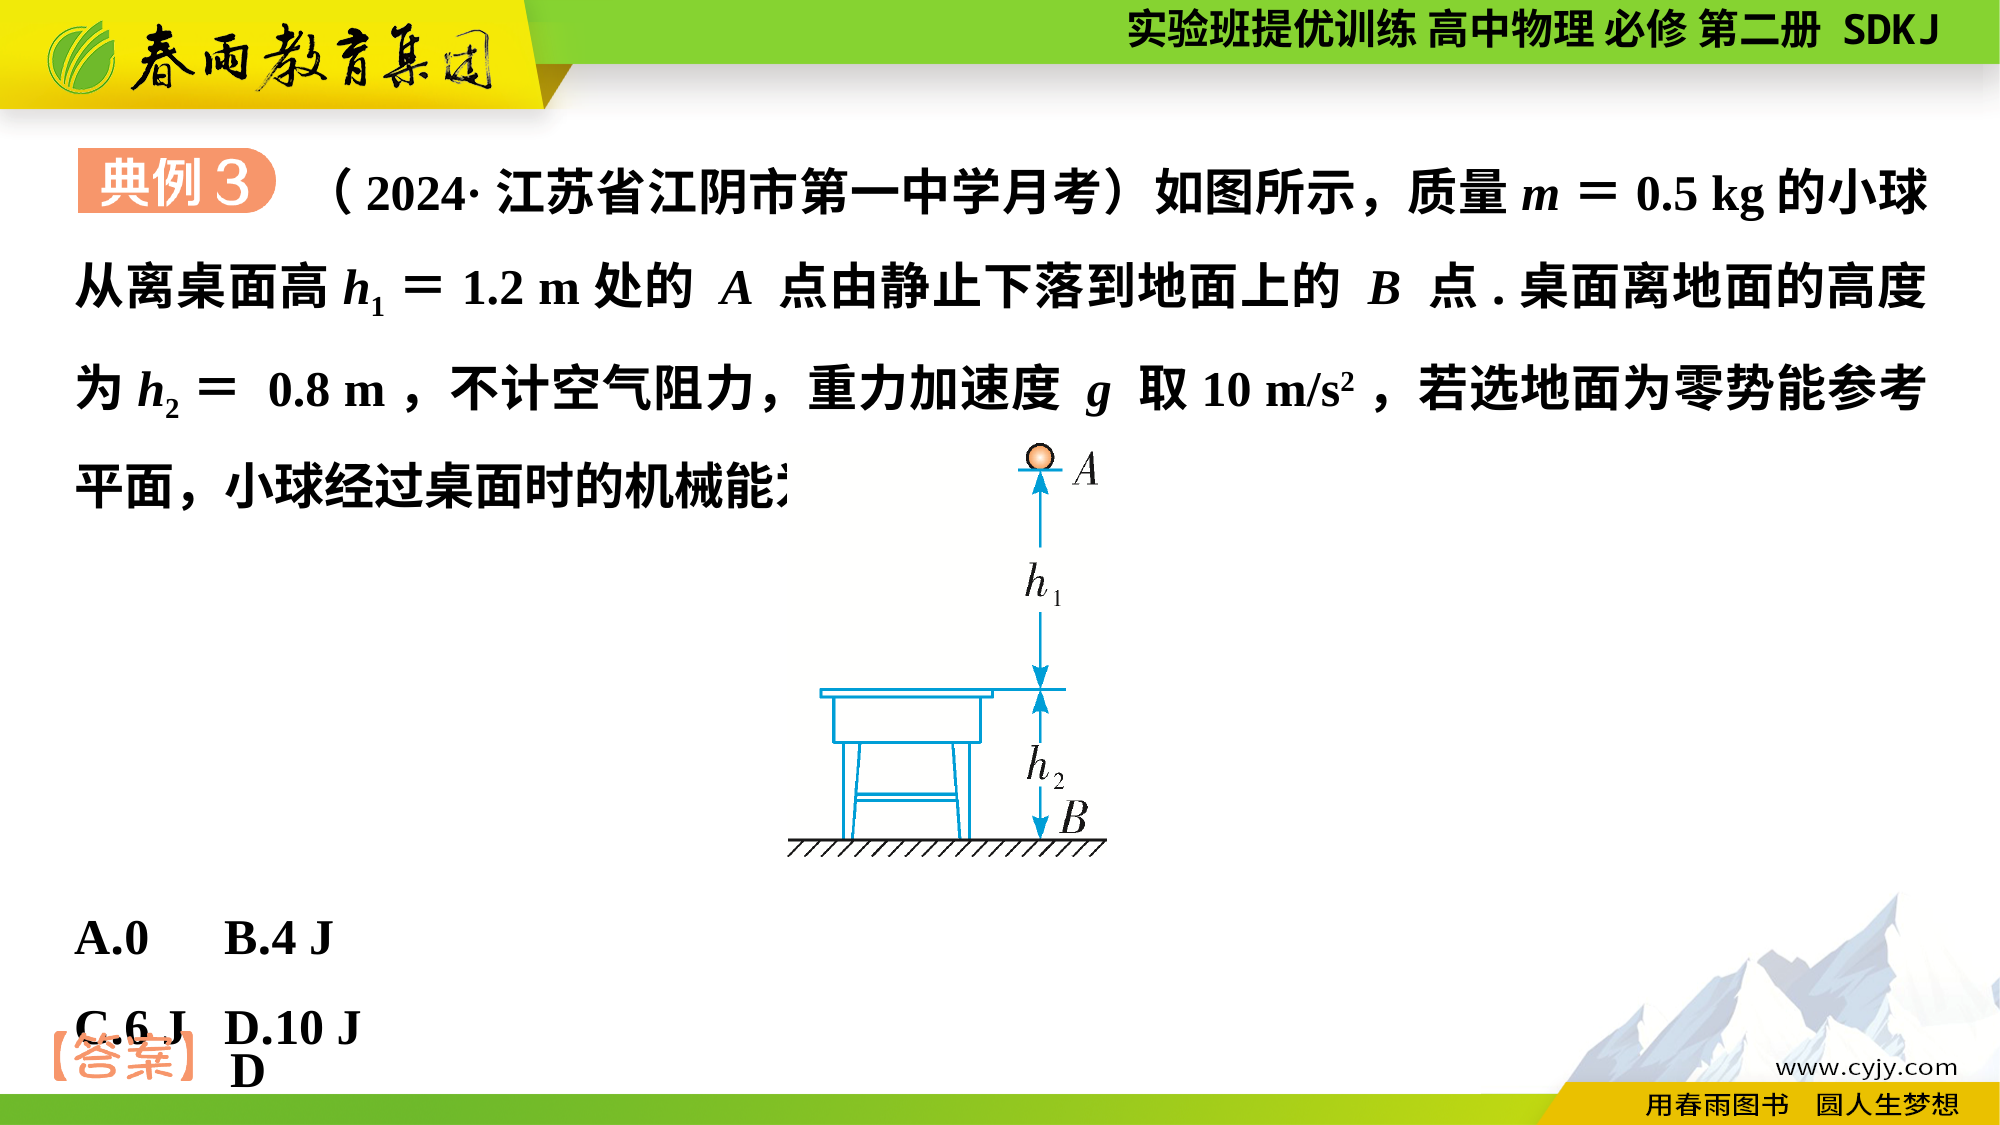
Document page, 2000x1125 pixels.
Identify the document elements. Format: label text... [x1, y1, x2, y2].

text_box D [215, 999, 281, 1105]
picture [0, 0, 2000, 1125]
list （2024·江苏省江阴市第一中学月考）如图所示，质量m＝0.5 kg的小球从离桌面高h1＝1.2 m处的 A 点由静止下落到地面上的 B 点.桌面离地面的高度为h2＝ 0.8 m，不计空气阻力，重力加速度 g 取10 m/s2，若选地面为零势能参考平面，小球经过桌面时的机械能为（ ） A.0 B.4 J C.6 J D.10 J [59, 122, 1944, 1047]
